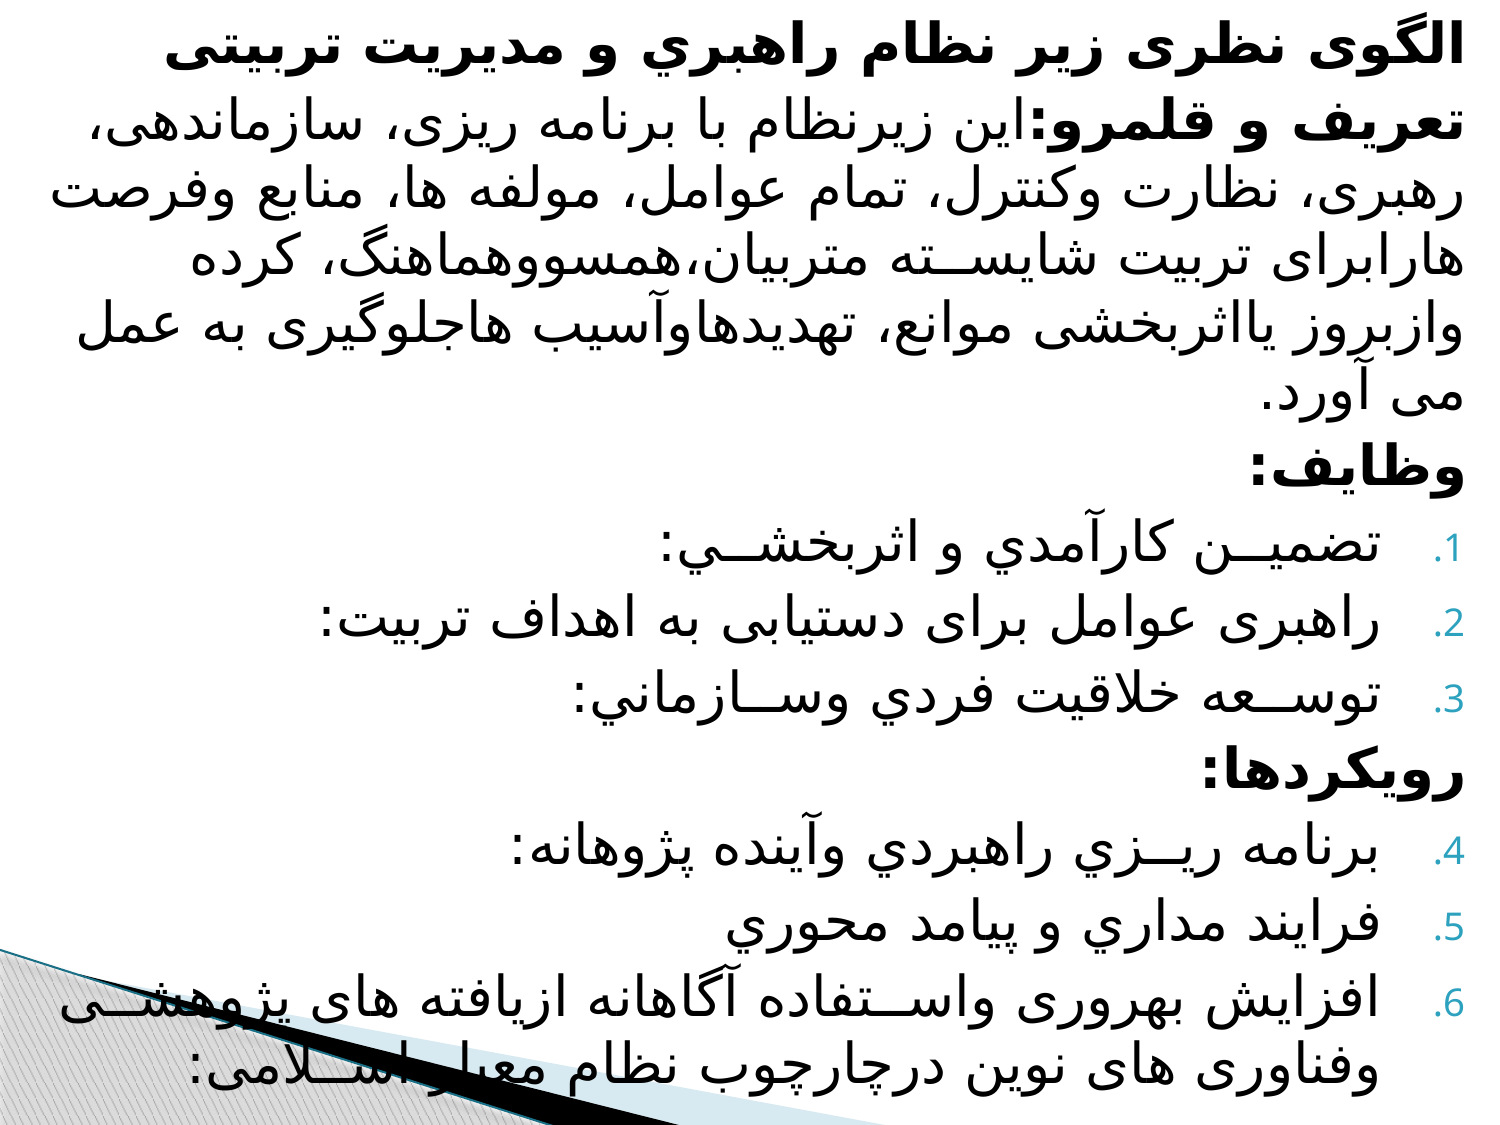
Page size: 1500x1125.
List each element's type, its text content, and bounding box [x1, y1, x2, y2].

list الگوی نظری زير نظام راهبري و مديريت تربيتی تعريف و قلمرو:اين زيرنظام با برنامه ريزی، سازماندهی، رهبری، نظارت وکنترل، تمام عوامل، مولفه ها، منابع وفرصت هارابرای تربيت شايســته متربيان،همسووهماهنگ، کرده وازبروز يااثربخشی موانع، تهديدهاوآسيب هاجلوگيری به عمل می آورد. وظايف: تضميــن كارآمدي و اثربخشــي: راهبری عوامل برای دستيابی به اهداف تربيت: توســعه خلاقيت فردي وســازماني: رویکردها: برنامه ريــزي راهبردي وآينده پژوهانه: فرايند مداري و پيامد محوري افزايش بهروری واســتفاده آگاهانه ازيافته های پژوهشــی وفناوری های نوين درچارچوب نظام معيار اســلامی: [0, 0, 1500, 1125]
